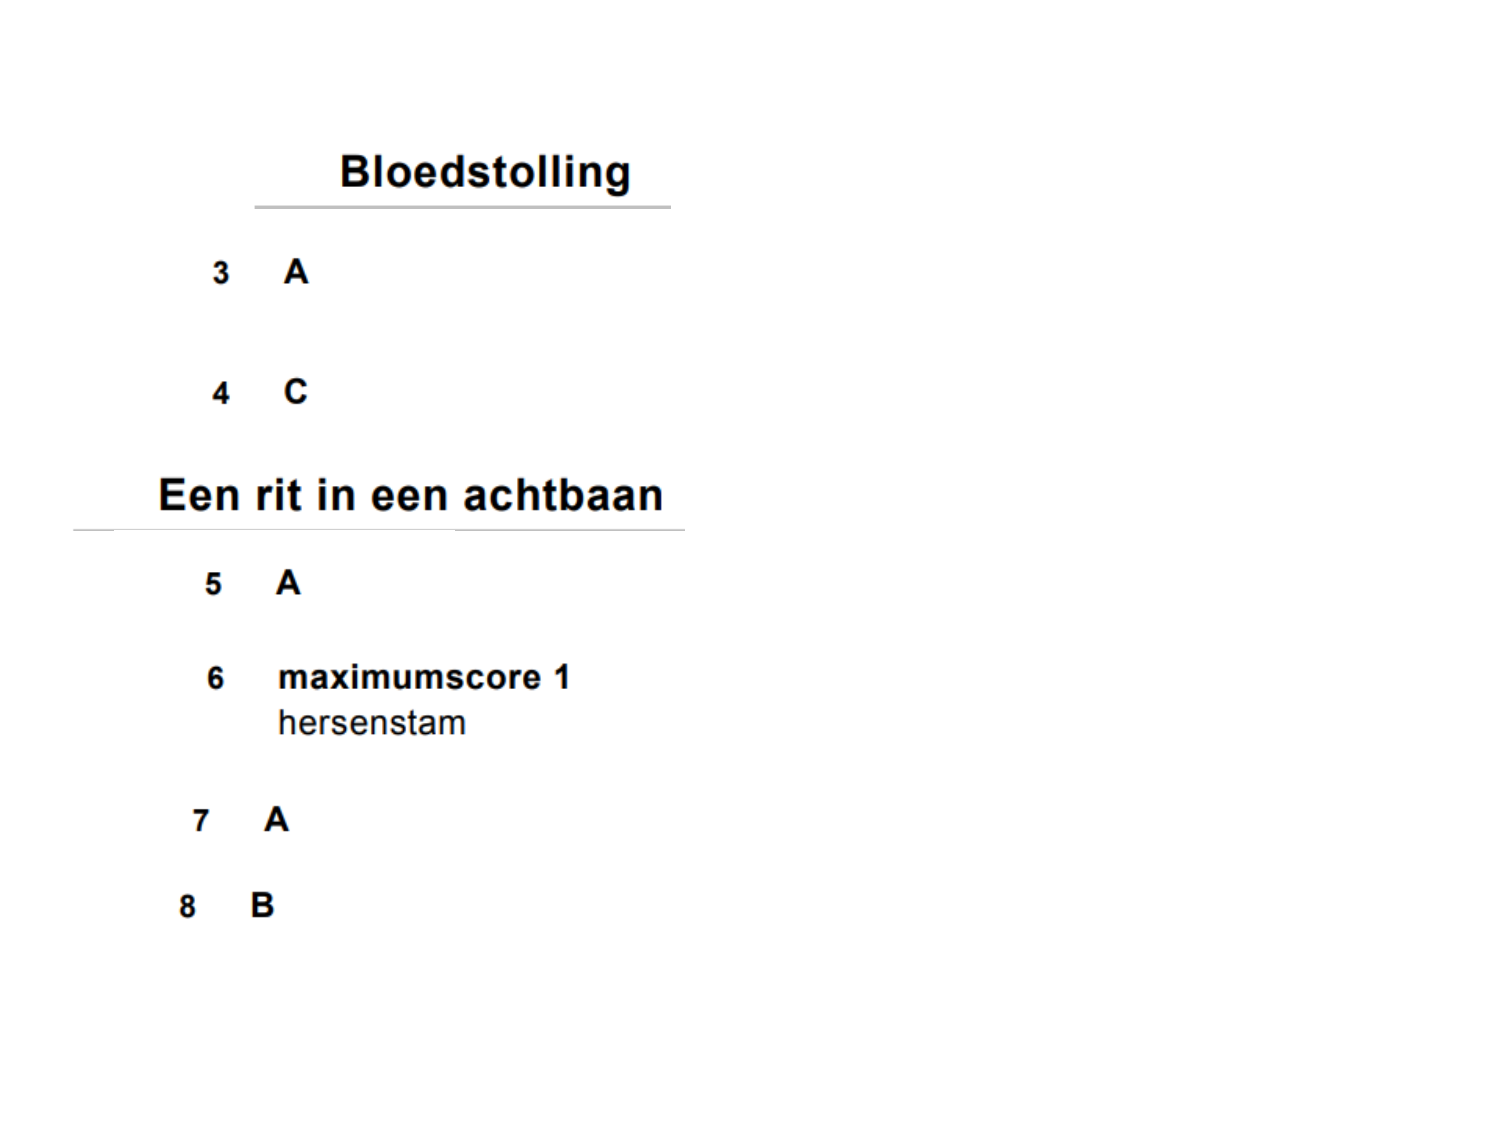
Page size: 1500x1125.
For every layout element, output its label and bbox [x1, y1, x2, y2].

picture [150, 774, 480, 960]
picture [124, 219, 427, 310]
picture [182, 113, 671, 210]
picture [60, 361, 685, 631]
picture [167, 644, 605, 766]
